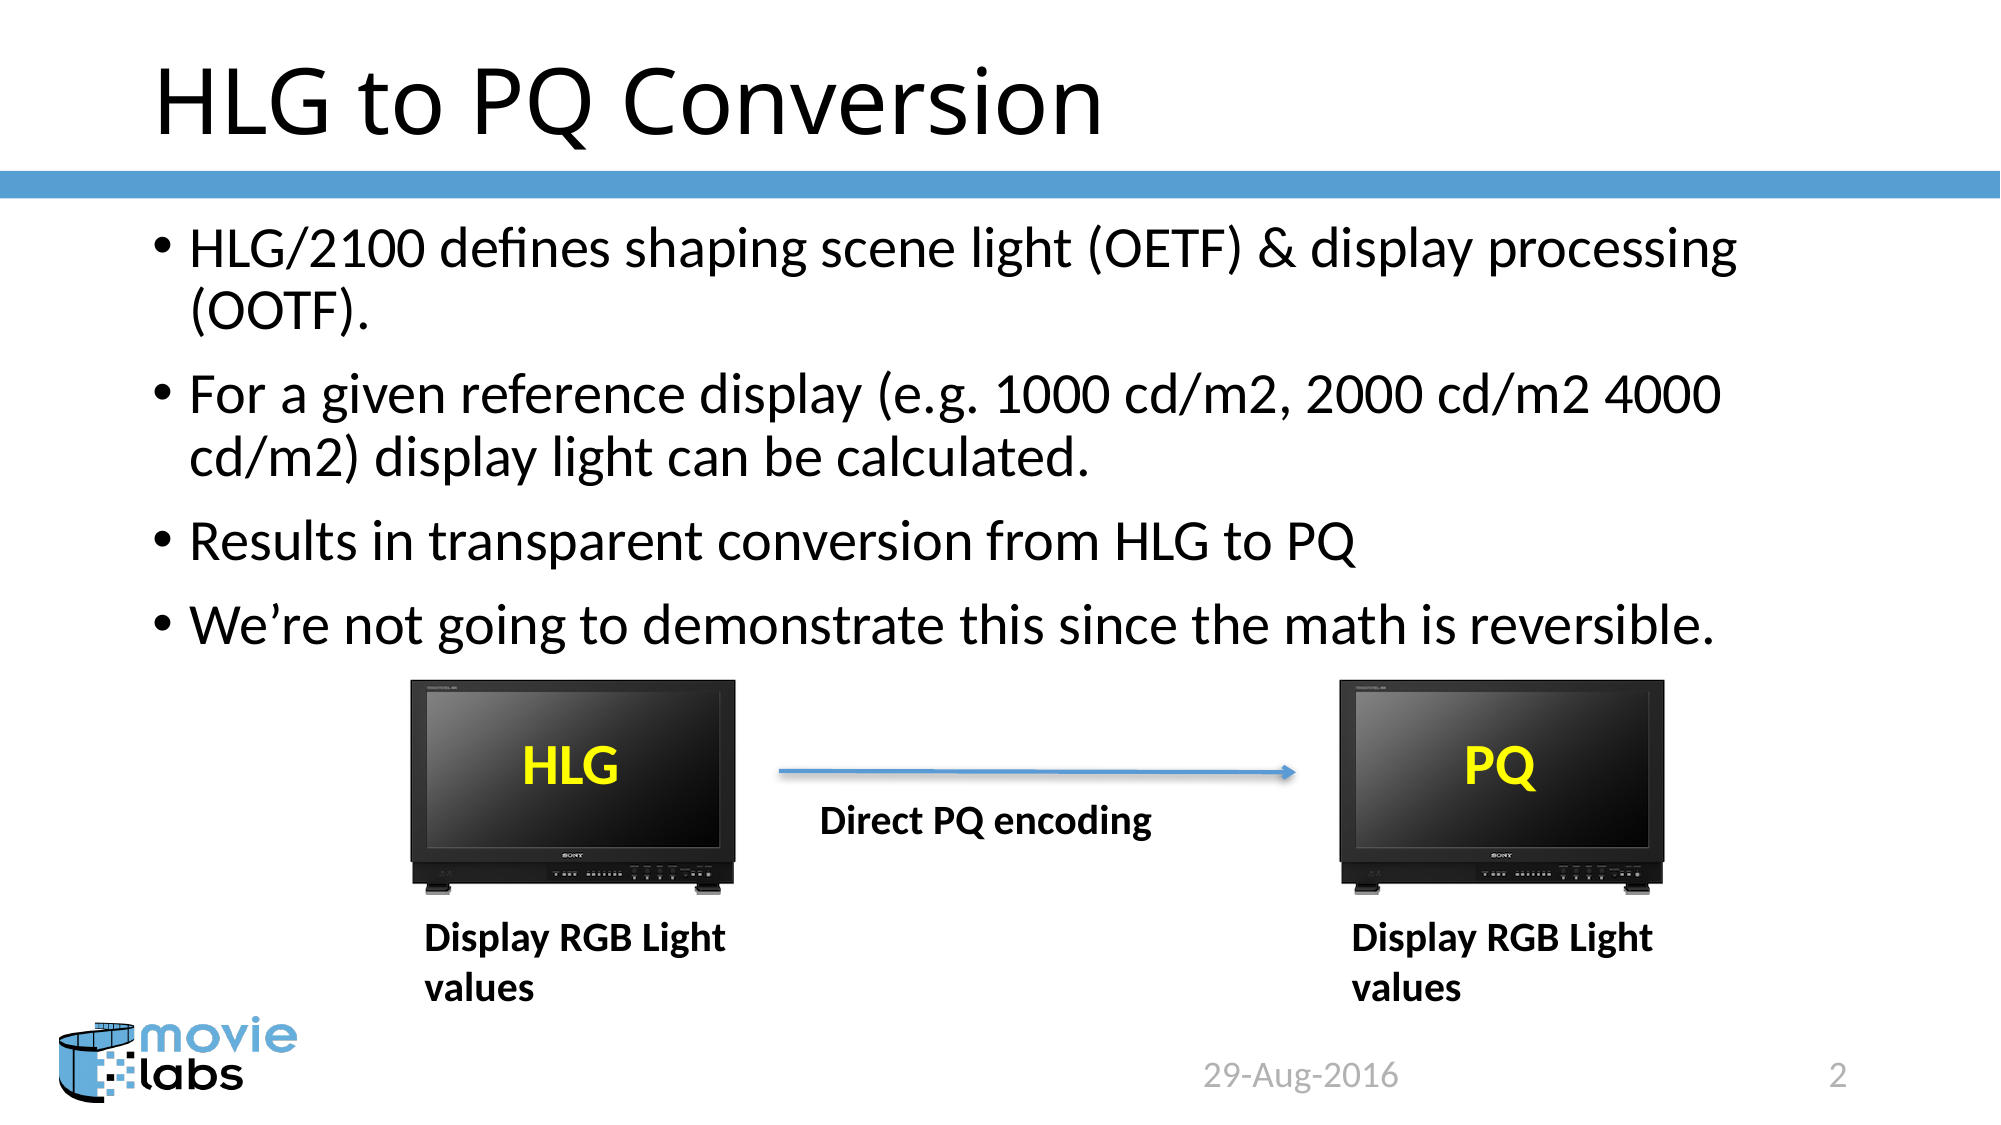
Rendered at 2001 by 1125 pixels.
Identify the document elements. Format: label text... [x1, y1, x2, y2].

picture [59, 1016, 297, 1103]
picture [1335, 676, 1671, 895]
text_box Display RGB Light values [1336, 902, 1669, 1017]
title HLG to PQ Conversion [137, 0, 1863, 210]
slide_number 29-Aug-2016 [979, 1042, 1622, 1103]
slide_number 2 [1622, 1042, 1863, 1103]
list HLG/2100 defines shaping scene light (OETF) & display processing (OOTF). For a given reference display (e.g. 1000 cd/m2, 2000 cd/m2 4000 cd/m2) display light can be calculated. Results in transparent conversion from HLG to PQ We’re not going to demonstrate this since the math is reversible. [137, 210, 1863, 1019]
text_box Display RGB Light values [409, 902, 742, 1017]
text_box Direct PQ encoding [805, 785, 1261, 851]
picture [406, 676, 742, 895]
